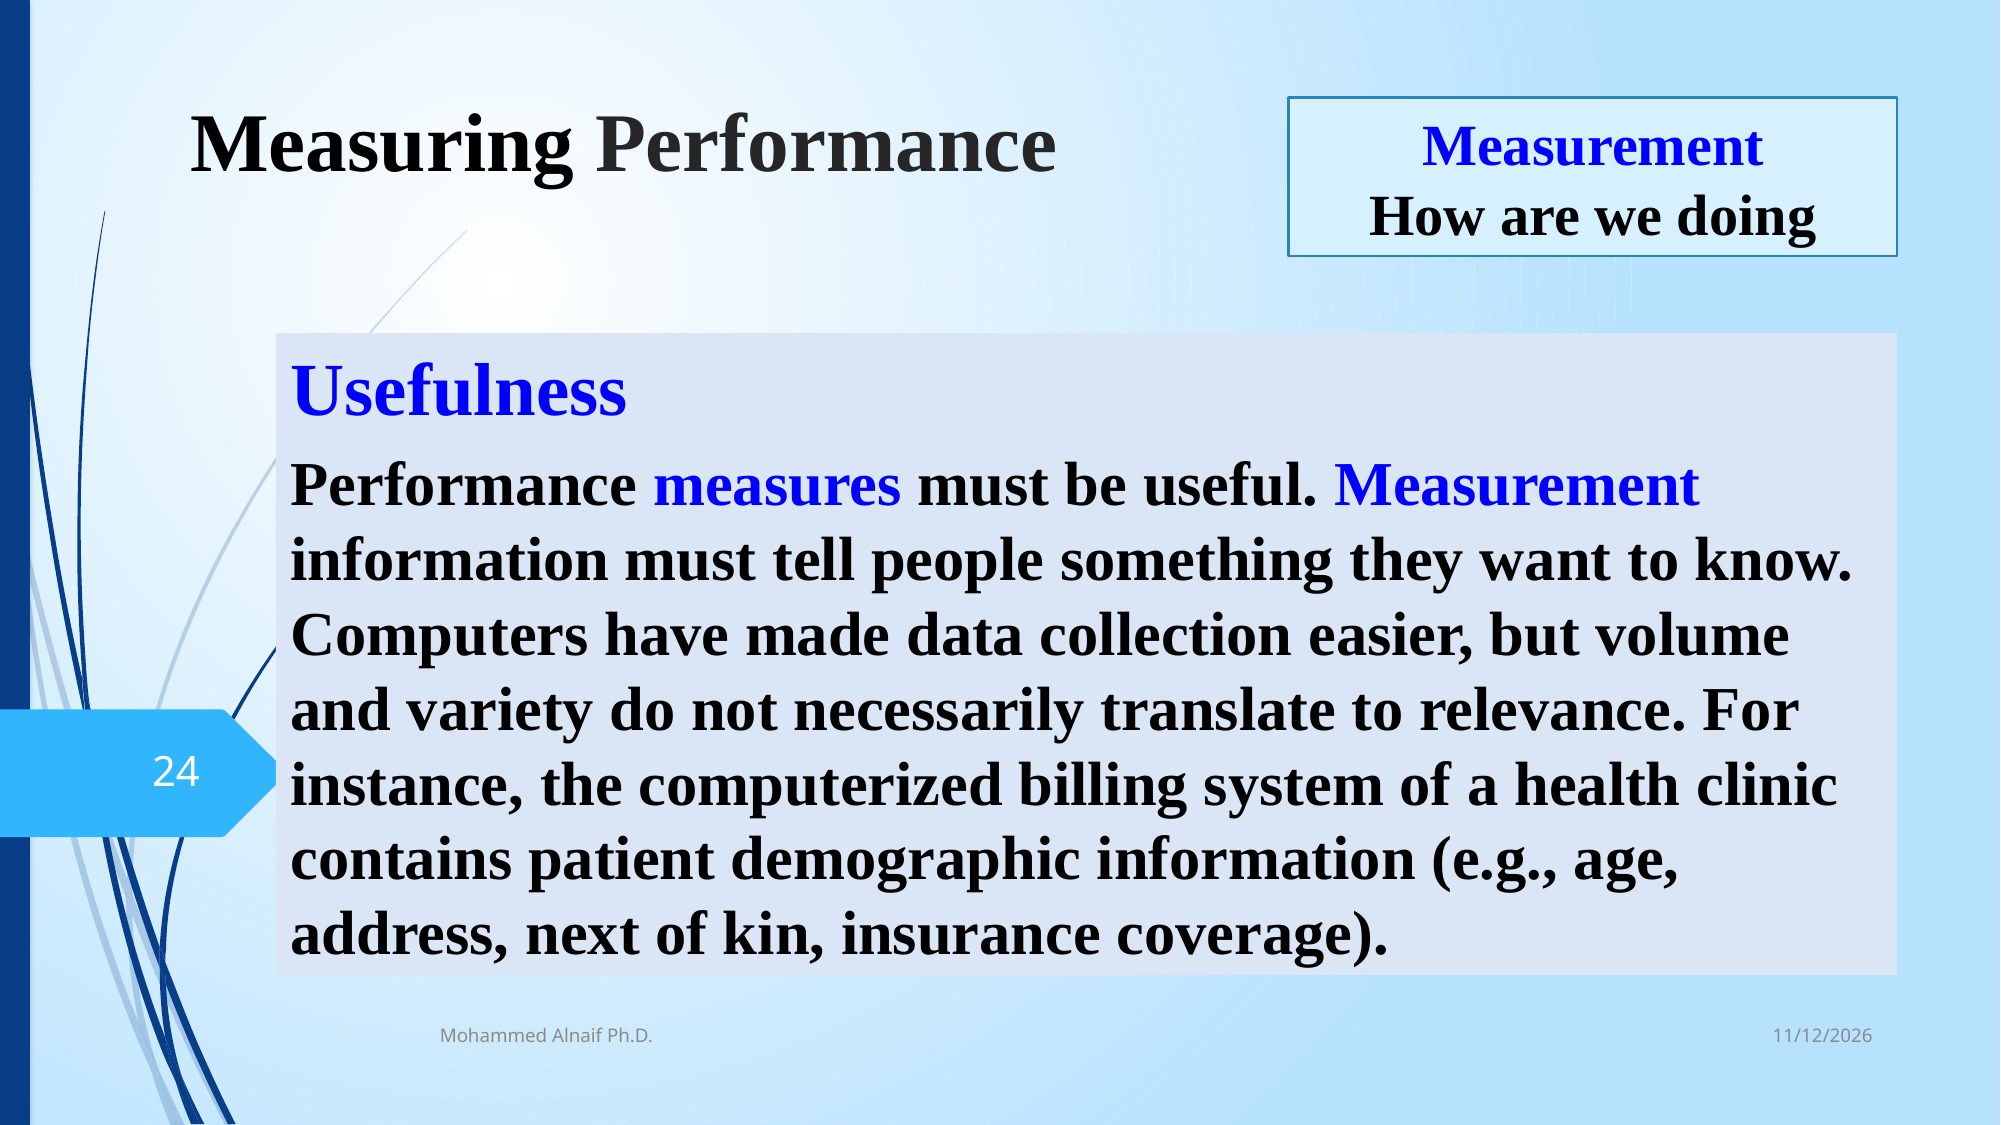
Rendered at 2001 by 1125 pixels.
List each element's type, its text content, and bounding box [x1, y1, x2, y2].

subtitle [196, 196, 1898, 1103]
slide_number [1699, 1005, 1888, 1067]
title Measuring Performance [175, 42, 1156, 197]
footer Mohammed Alnaif Ph.D. [424, 1006, 1675, 1067]
text_box Usefulness Performance measures must be useful. Measurement information must tell people something they want to know. Computers have made data collection easier, but volume and variety do not necessarily translate to relevance. For instance, the computerized billing system of a health clinic contains patient demographic information (e.g., age, address, next of kin, insurance coverage). [275, 333, 1898, 975]
text_box Measurement How are we doing [1287, 96, 1898, 257]
slide_number 24 [87, 743, 216, 803]
